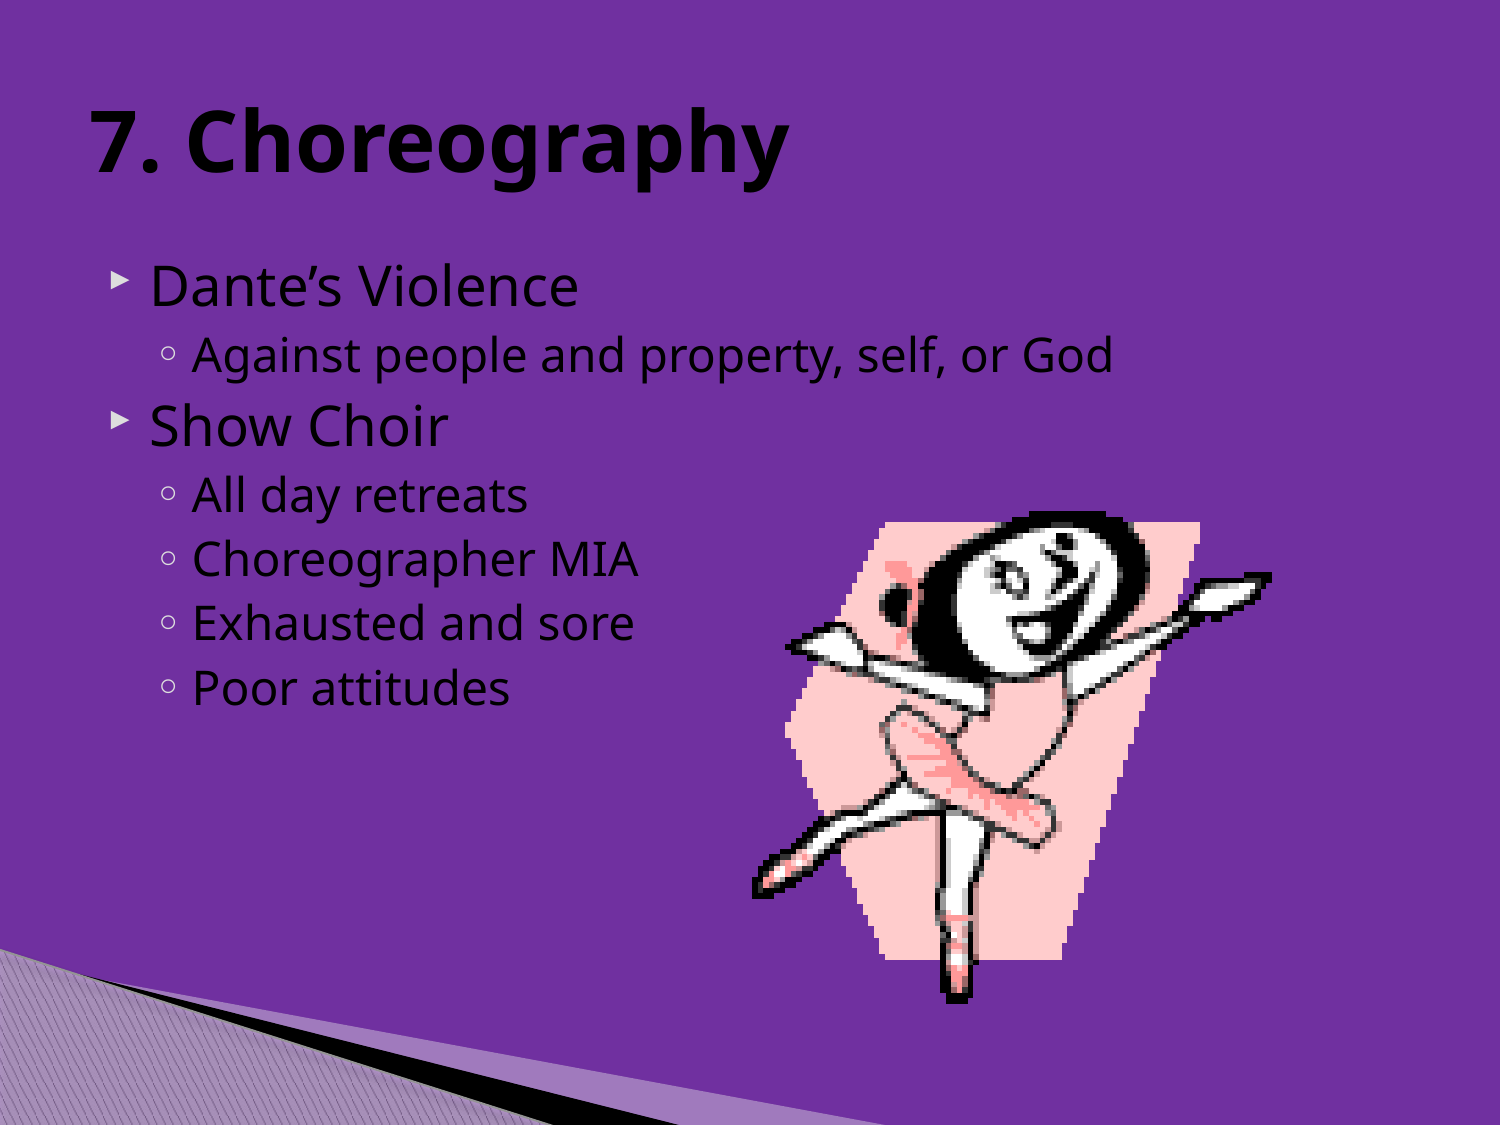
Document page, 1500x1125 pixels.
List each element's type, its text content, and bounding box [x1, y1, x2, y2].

list Dante’s Violence Against people and property, self, or God Show Choir All day retreats Choreographer MIA Exhausted and sore Poor attitudes [75, 243, 1425, 986]
picture [724, 412, 1323, 1010]
title 7. Choreography [75, 45, 1425, 233]
